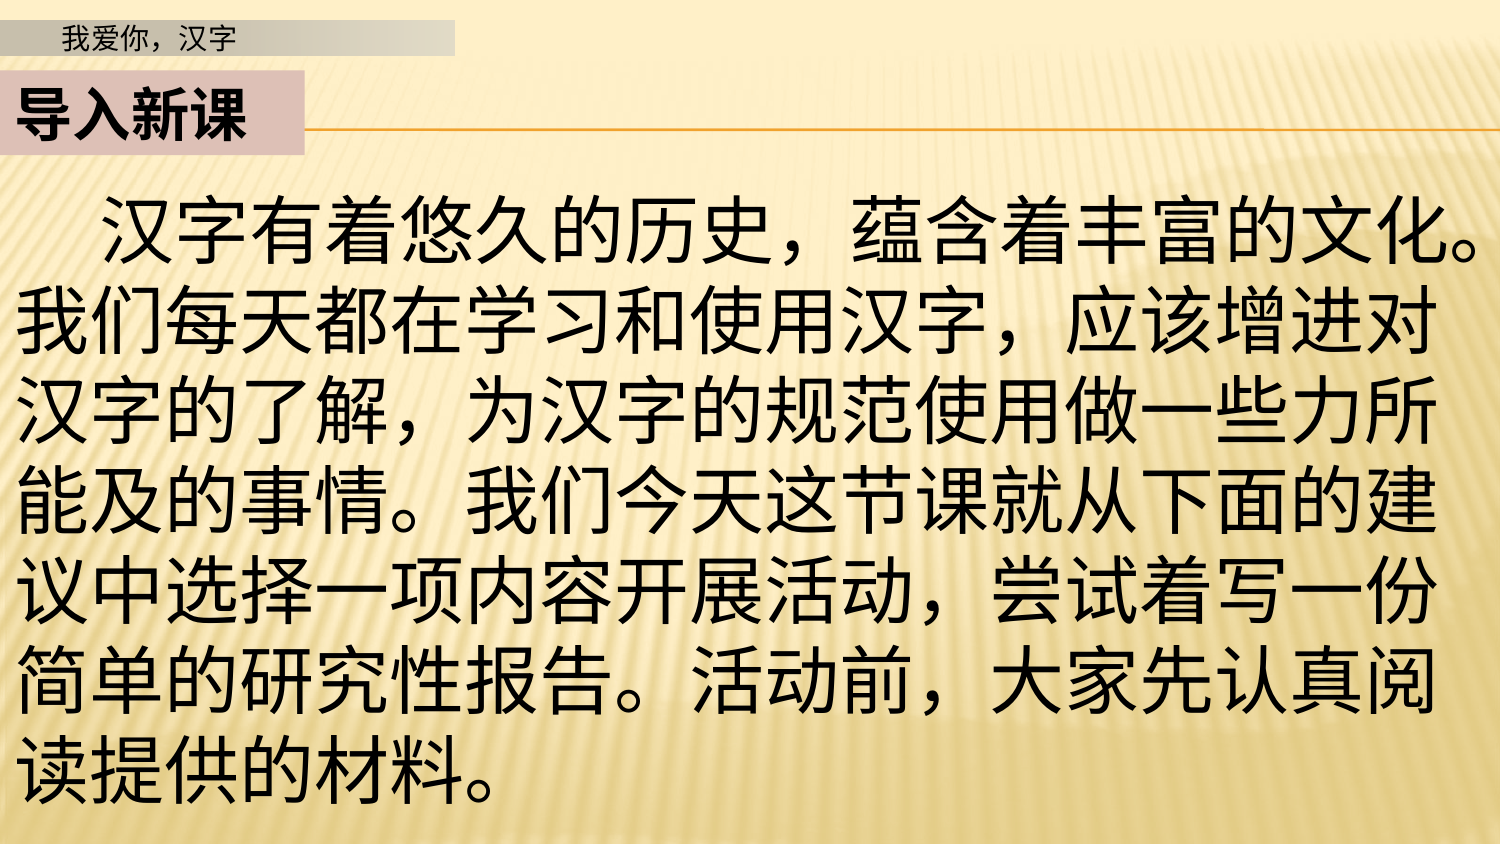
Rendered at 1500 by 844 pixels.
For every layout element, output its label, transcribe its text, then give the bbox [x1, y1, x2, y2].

text_box 汉字有着悠久的历史，蕴含着丰富的文化。我们每天都在学习和使用汉字，应该增进对汉字的了解，为汉字的规范使用做一些力所能及的事情。我们今天这节课就从下面的建议中选择一项内容开展活动，尝试着写一份简单的研究性报告。活动前，大家先认真阅读提供的材料。 [0, 175, 1477, 821]
text_box 导入新课 [0, 70, 305, 156]
